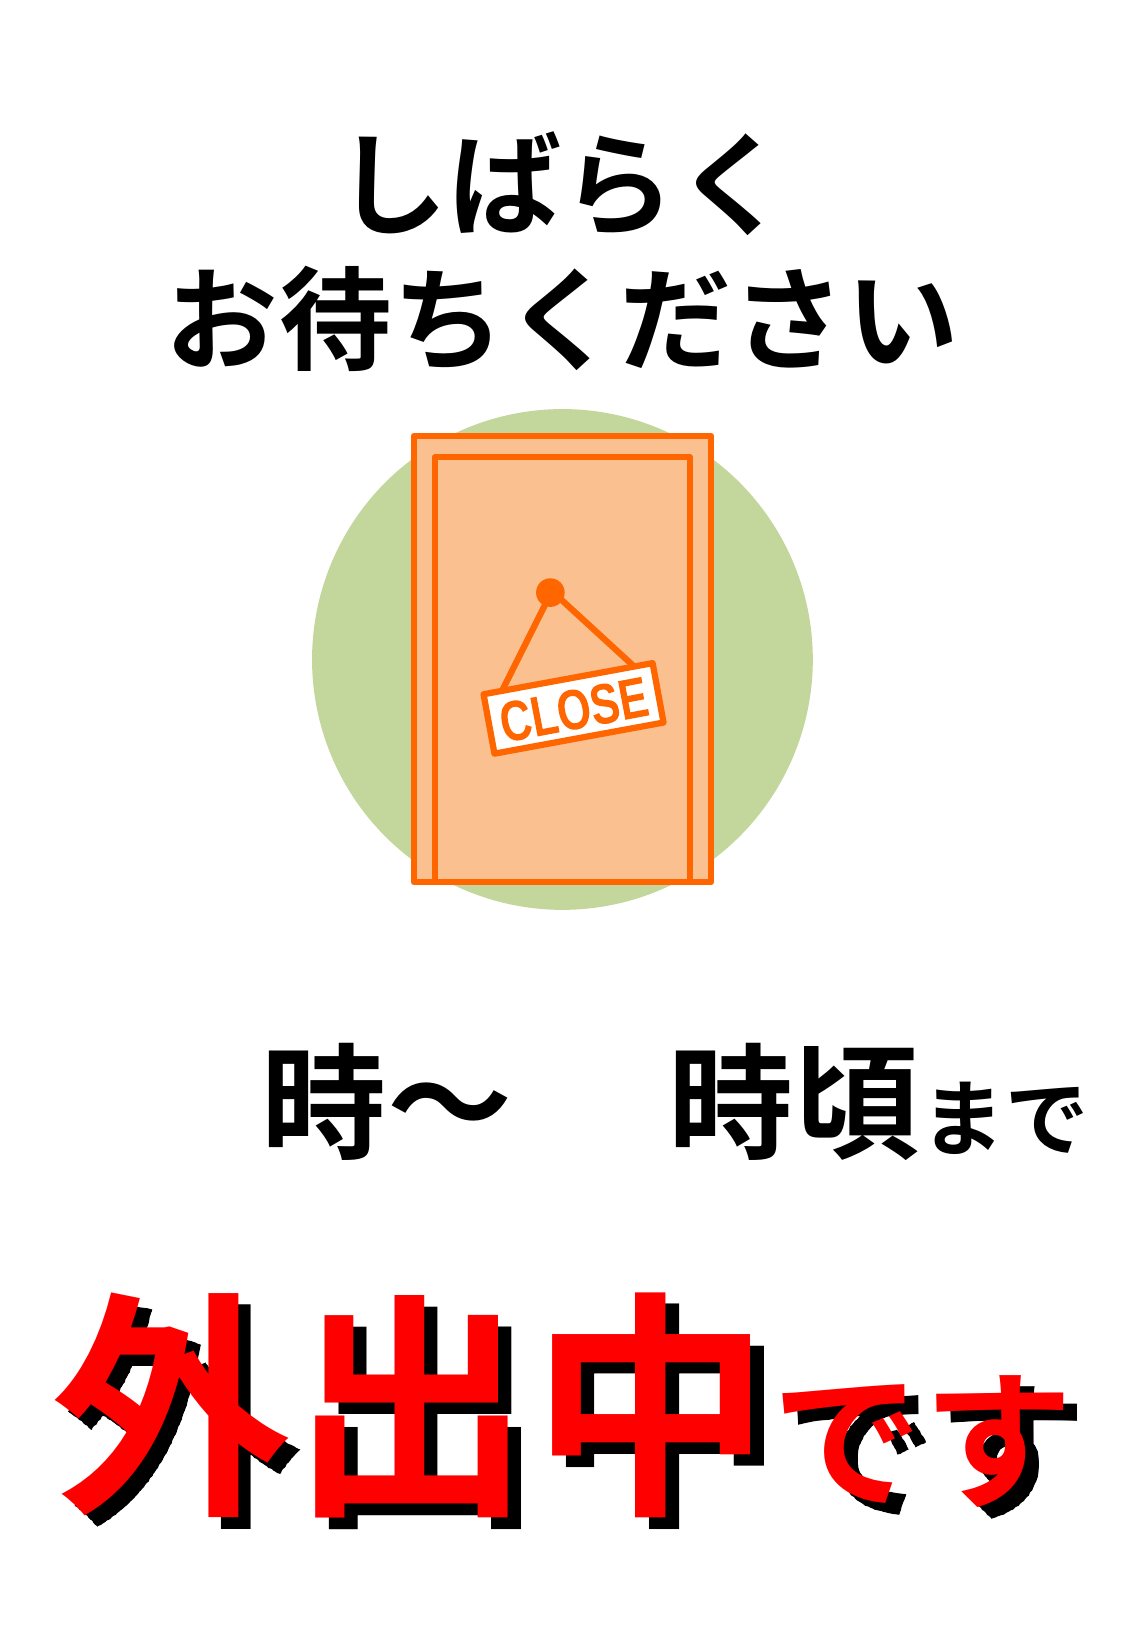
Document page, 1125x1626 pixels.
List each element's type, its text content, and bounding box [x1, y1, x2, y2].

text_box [311, 408, 814, 911]
text_box しばらく お待ちください [0, 106, 1125, 392]
text_box 時～ 時頃まで [104, 1016, 1104, 1182]
text_box 外出中です [0, 1249, 1125, 1552]
